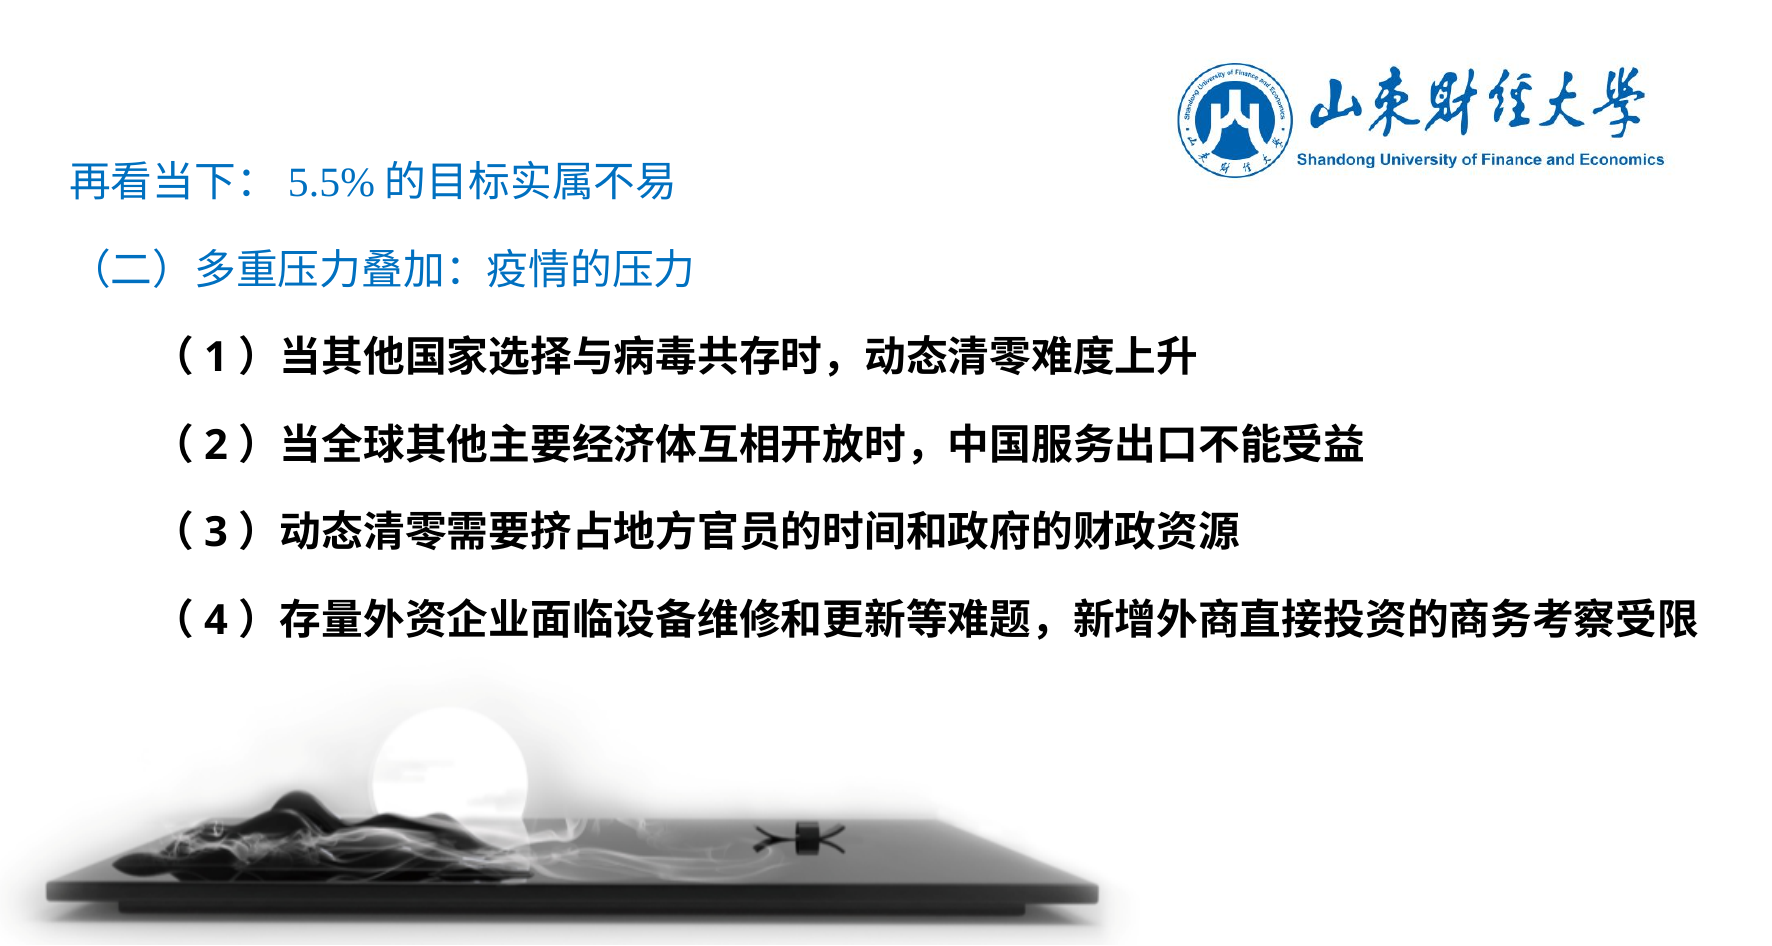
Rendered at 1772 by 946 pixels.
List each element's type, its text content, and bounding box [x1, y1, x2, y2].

picture [1160, 34, 1688, 202]
picture [0, 630, 1143, 945]
text_box 再看当下：5.5%的目标实属不易 （二）多重压力叠加：疫情的压力 （1）当其他国家选择与病毒共存时，动态清零难度上升 （2）当全球其他主要经济体互相开放时，中国服务出口不能受益 （3）动态清零需要挤占地方官员的时间和政府的财政资源 （4）存量外资企业面临设备维修和更新等难题，新增外商直接投资的商务考察受限 [54, 60, 1718, 650]
